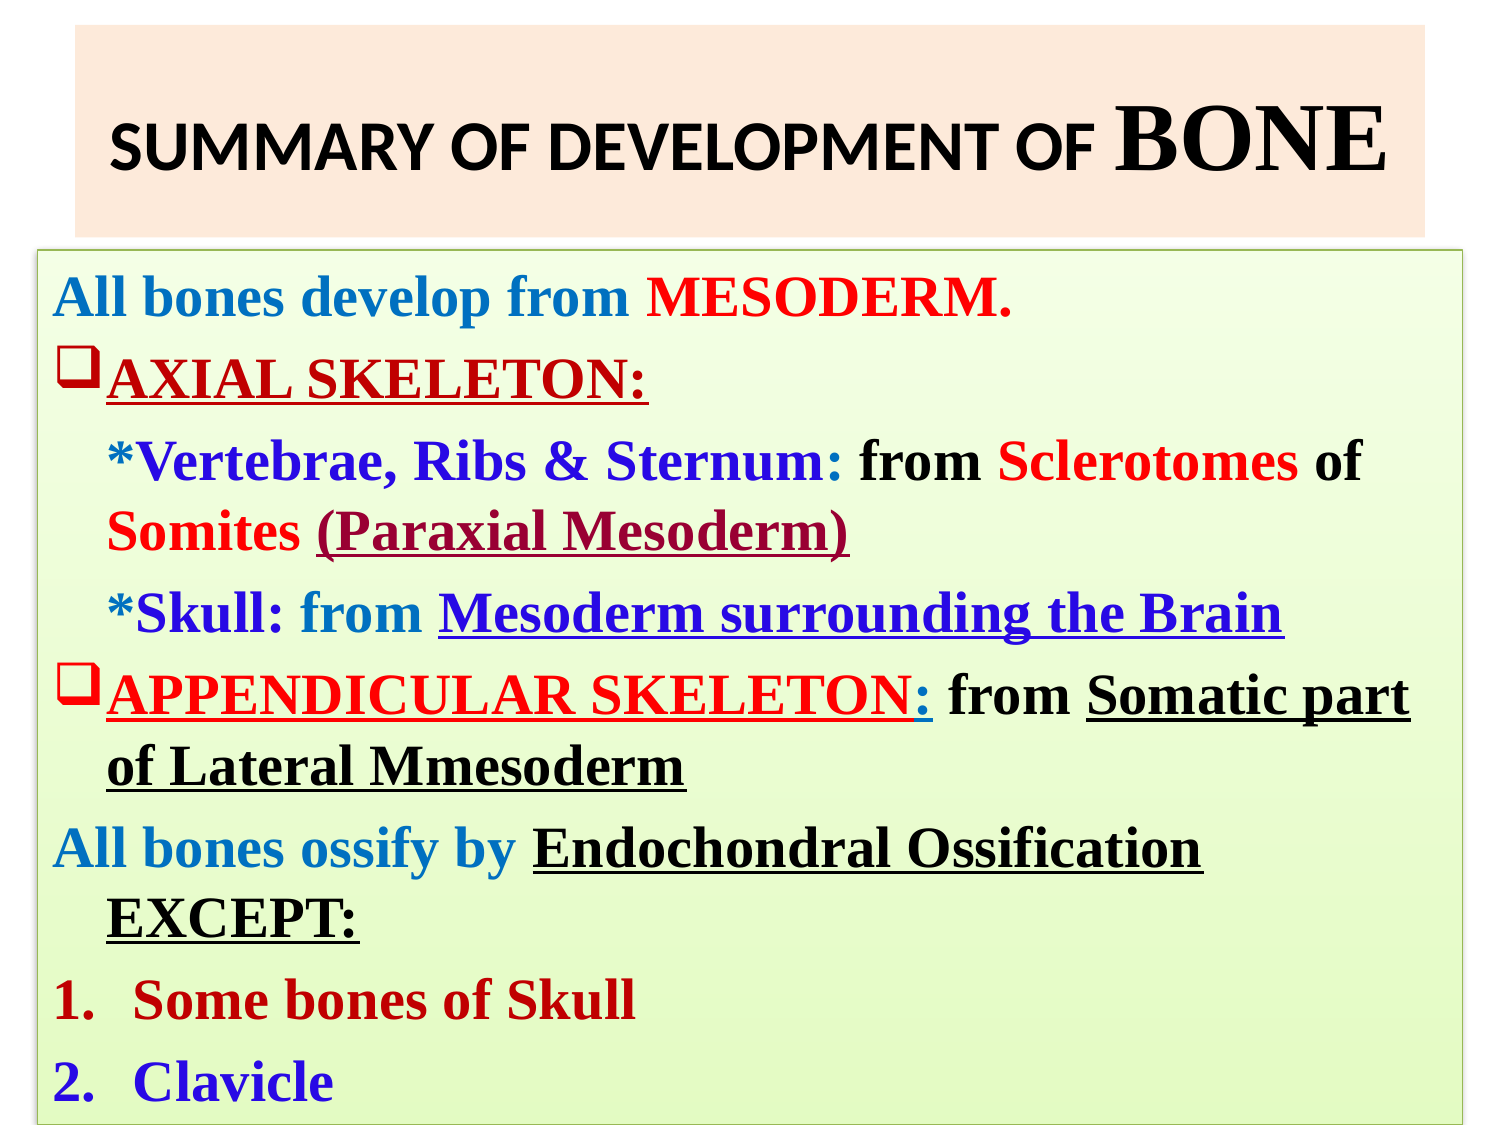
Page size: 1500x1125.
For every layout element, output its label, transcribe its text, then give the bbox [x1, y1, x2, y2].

title SUMMARY OF DEVELOPMENT OF BONE [75, 24, 1425, 238]
list All bones develop from MESODERM. AXIAL SKELETON: *Vertebrae, Ribs & Sternum: from Sclerotomes of Somites (Paraxial Mesoderm) *Skull: from Mesoderm surrounding the Brain APPENDICULAR SKELETON: from Somatic part of Lateral Mmesoderm All bones ossify by Endochondral Ossification EXCEPT: Some bones of Skull Clavicle [37, 249, 1463, 1125]
